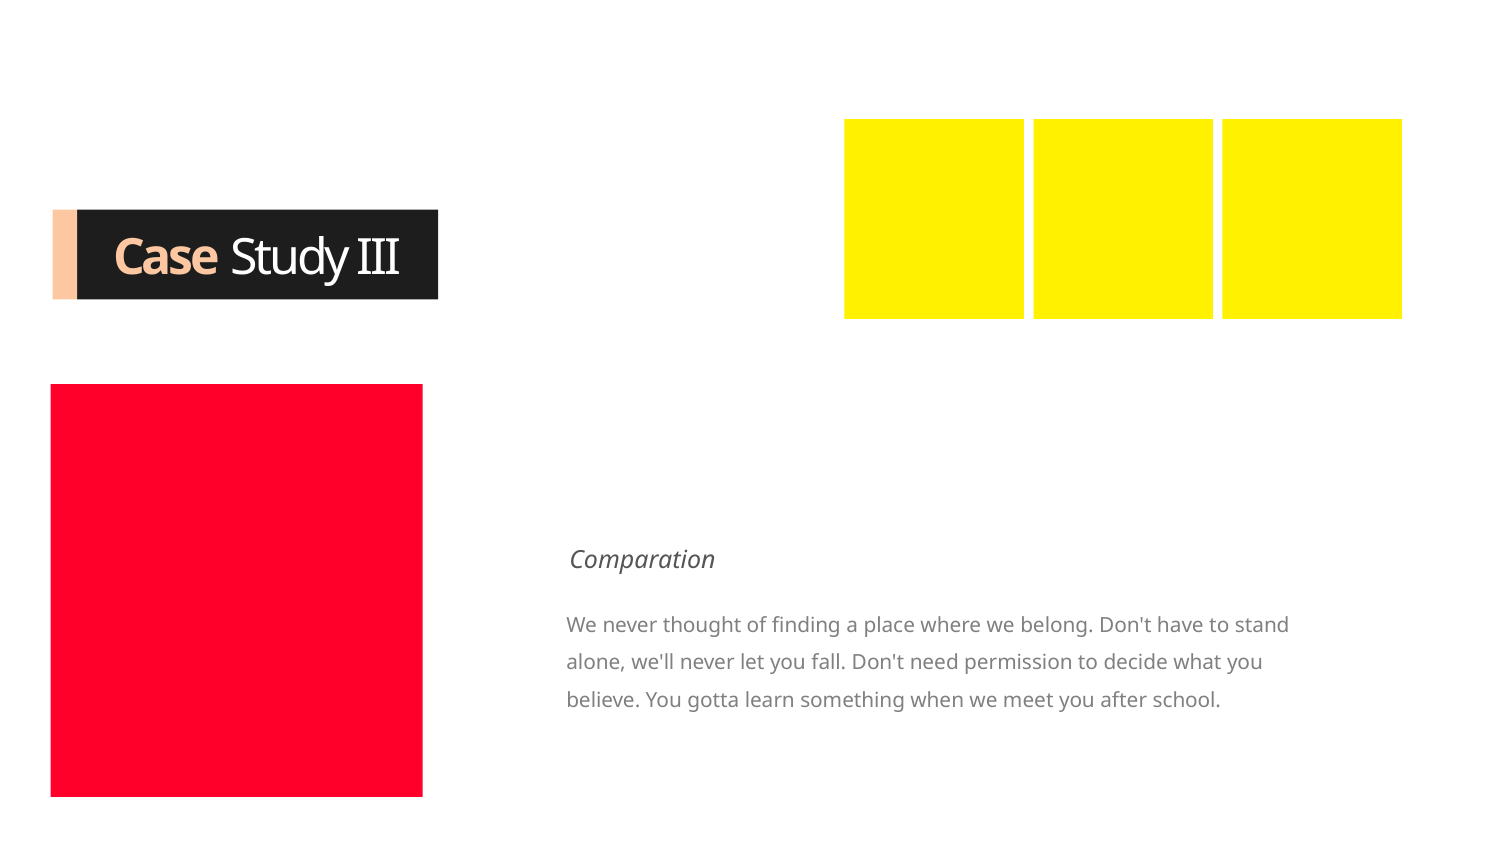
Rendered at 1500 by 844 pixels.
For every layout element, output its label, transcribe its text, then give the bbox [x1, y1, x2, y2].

picture [1033, 119, 1214, 319]
text_box We never thought of finding a place where we belong. Don't have to stand alone, we'll never let you fall. Don't need permission to decide what you believe. You gotta learn something when we meet you after school. [551, 591, 1355, 719]
picture [50, 383, 423, 798]
text_box Case Study III [79, 209, 439, 300]
picture [1222, 119, 1403, 319]
text_box Comparation [554, 534, 989, 591]
picture [844, 119, 1025, 319]
text_box [50, 208, 79, 301]
